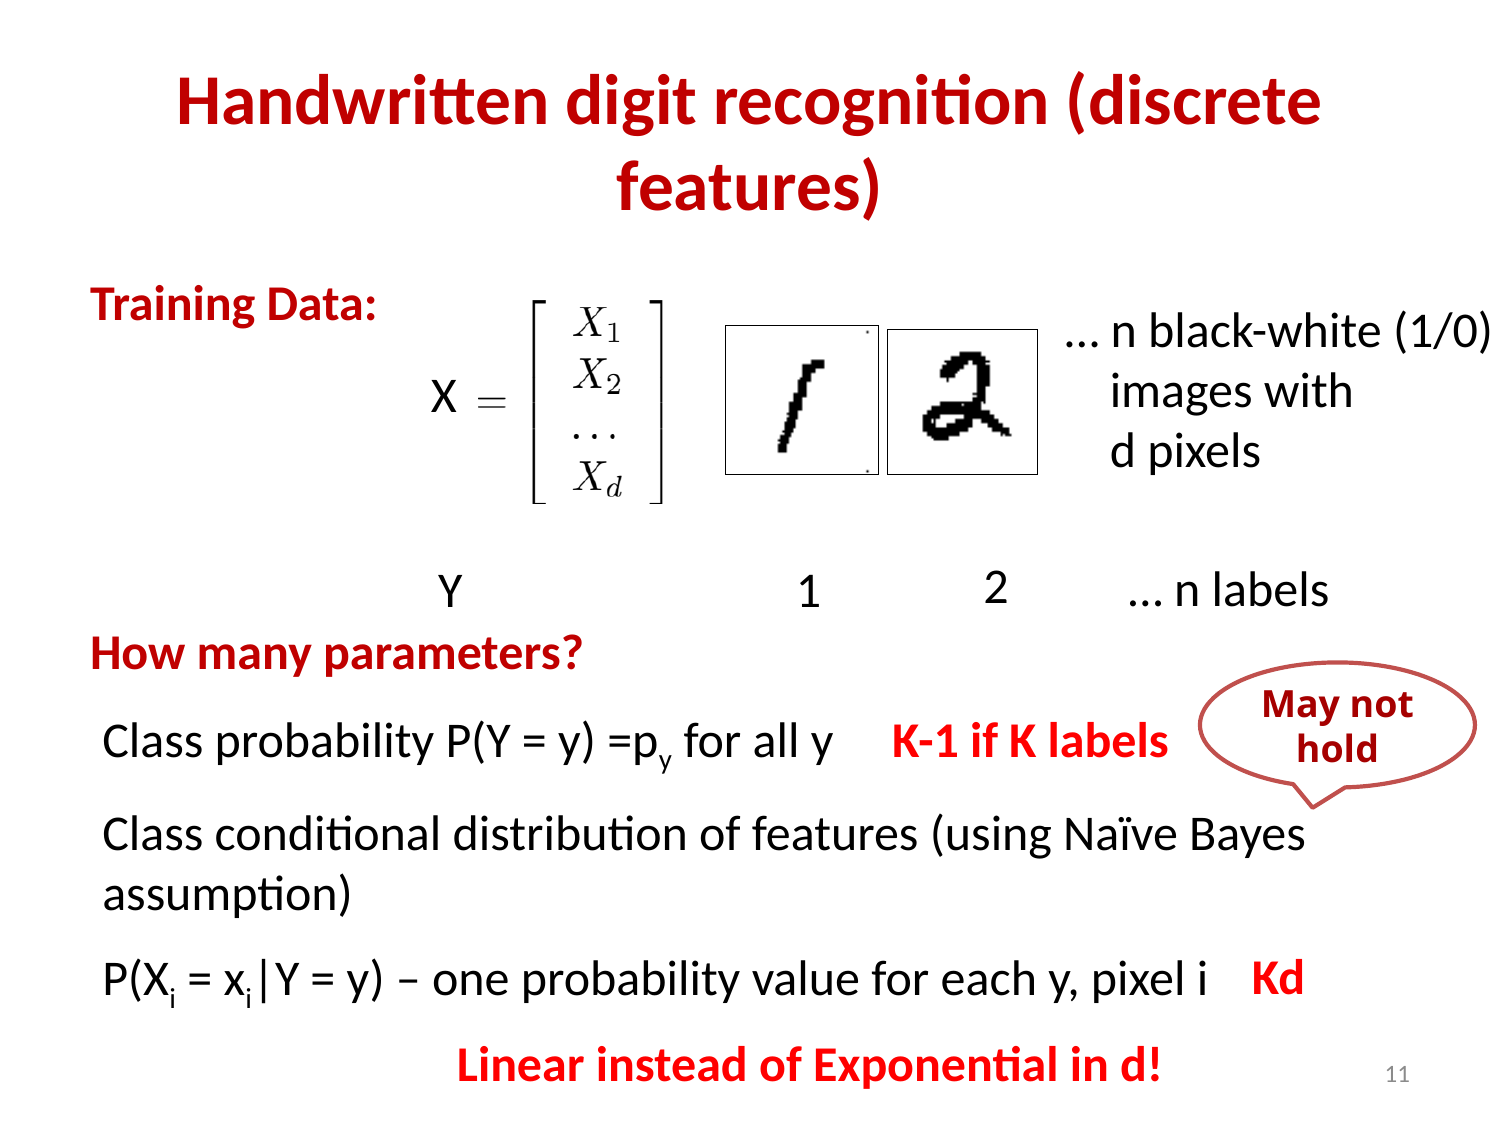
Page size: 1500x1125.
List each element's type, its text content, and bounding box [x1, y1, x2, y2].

slide_number 11 [1074, 1042, 1425, 1103]
text_box Kd [1237, 936, 1327, 1012]
picture [724, 325, 879, 476]
text_box … n black-white (1/0) images with d pixels [1050, 290, 1500, 486]
text_box K-1 if K labels [877, 699, 1185, 775]
text_box May not hold [1197, 660, 1478, 810]
text_box … n labels [1113, 549, 1345, 624]
text_box Linear instead of Exponential in d! [442, 1024, 1179, 1099]
text_box 1 [781, 549, 837, 625]
text_box Class probability P(Y = y) =py for all y Class conditional distribution of features (using Naïve Bayes assumption) P(Xi = xi|Y = y) – one probability value for each y, pixel i [85, 698, 1465, 1023]
text_box 2 [968, 546, 1024, 621]
text_box Y [423, 549, 478, 625]
text_box Training Data: How many parameters? [74, 262, 1425, 1005]
title Handwritten digit recognition (discrete features) [75, 45, 1425, 233]
picture [477, 299, 663, 504]
text_box X [415, 355, 472, 431]
picture [887, 328, 1038, 476]
